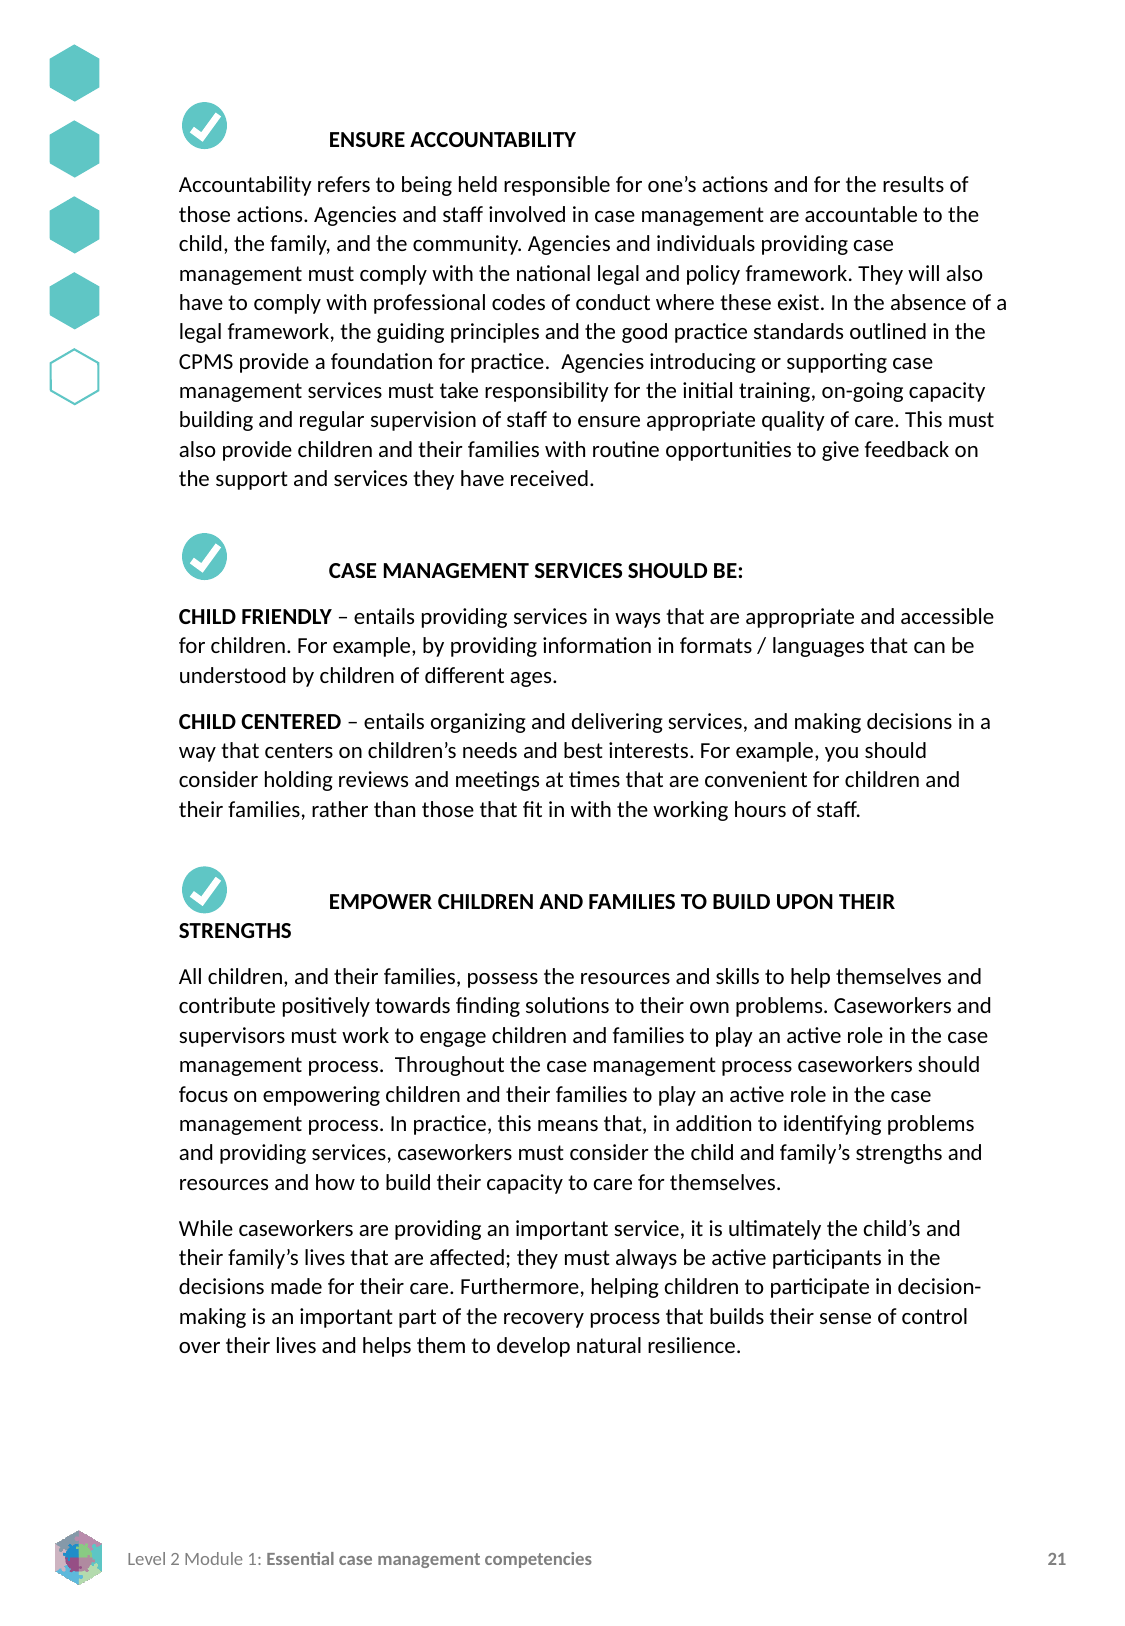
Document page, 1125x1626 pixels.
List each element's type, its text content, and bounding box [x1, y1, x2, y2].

text_box [49, 44, 100, 102]
text_box [49, 120, 100, 178]
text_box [182, 102, 227, 150]
text_box [49, 348, 100, 406]
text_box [182, 533, 227, 581]
text_box [49, 196, 100, 254]
text_box ENSURE ACCOUNTABILITY Accountability refers to being held responsible for one’s actions and for the results of those actions. Agencies and staff involved in case management are accountable to the child, the family, and the community. Agencies and individuals providing case management must comply with the national legal and policy framework. They will also have to comply with professional codes of conduct where these exist. In the absence of a legal framework, the guiding principles and the good practice standards outlined in the CPMS provide a foundation for practice. Agencies introducing or supporting case management services must take responsibility for the initial training, on-going capacity building and regular supervision of staff to ensure appropriate quality of care. This must also provide children and their families with routine opportunities to give feedback on the support and services they have received. CASE MANAGEMENT SERVICES SHOULD BE: CHILD FRIENDLY – entails providing services in ways that are appropriate and accessible for children. For example, by providing information in formats / languages that can be understood by children of different ages. CHILD CENTERED – entails organizing and delivering services, and making decisions in a way that centers on children’s needs and best interests. For example, you should consider holding reviews and meetings at times that are convenient for children and their families, rather than those that fit in with the working hours of staff. EMPOWER CHILDREN AND FAMILIES TO BUILD UPON THEIR STRENGTHS All children, and their families, possess the resources and skills to help themselves and contribute positively towards finding solutions to their own problems. Caseworkers and supervisors must work to engage children and families to play an active role in the case management process. Throughout the case management process caseworkers should focus on empowering children and their families to play an active role in the case management process. In practice, this means that, in addition to identifying problems and providing services, caseworkers must consider the child and family’s strengths and resources and how to build their capacity to care for themselves. While caseworkers are providing an important service, it is ultimately the child’s and their family’s lives that are affected; they must always be active participants in the decisions made for their care. Furthermore, helping children to participate in decision-making is an important part of the recovery process that builds their sense of control over their lives and helps them to develop natural resilience. [164, 114, 1027, 1366]
picture [55, 1530, 102, 1585]
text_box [182, 866, 227, 914]
text_box [49, 272, 100, 330]
